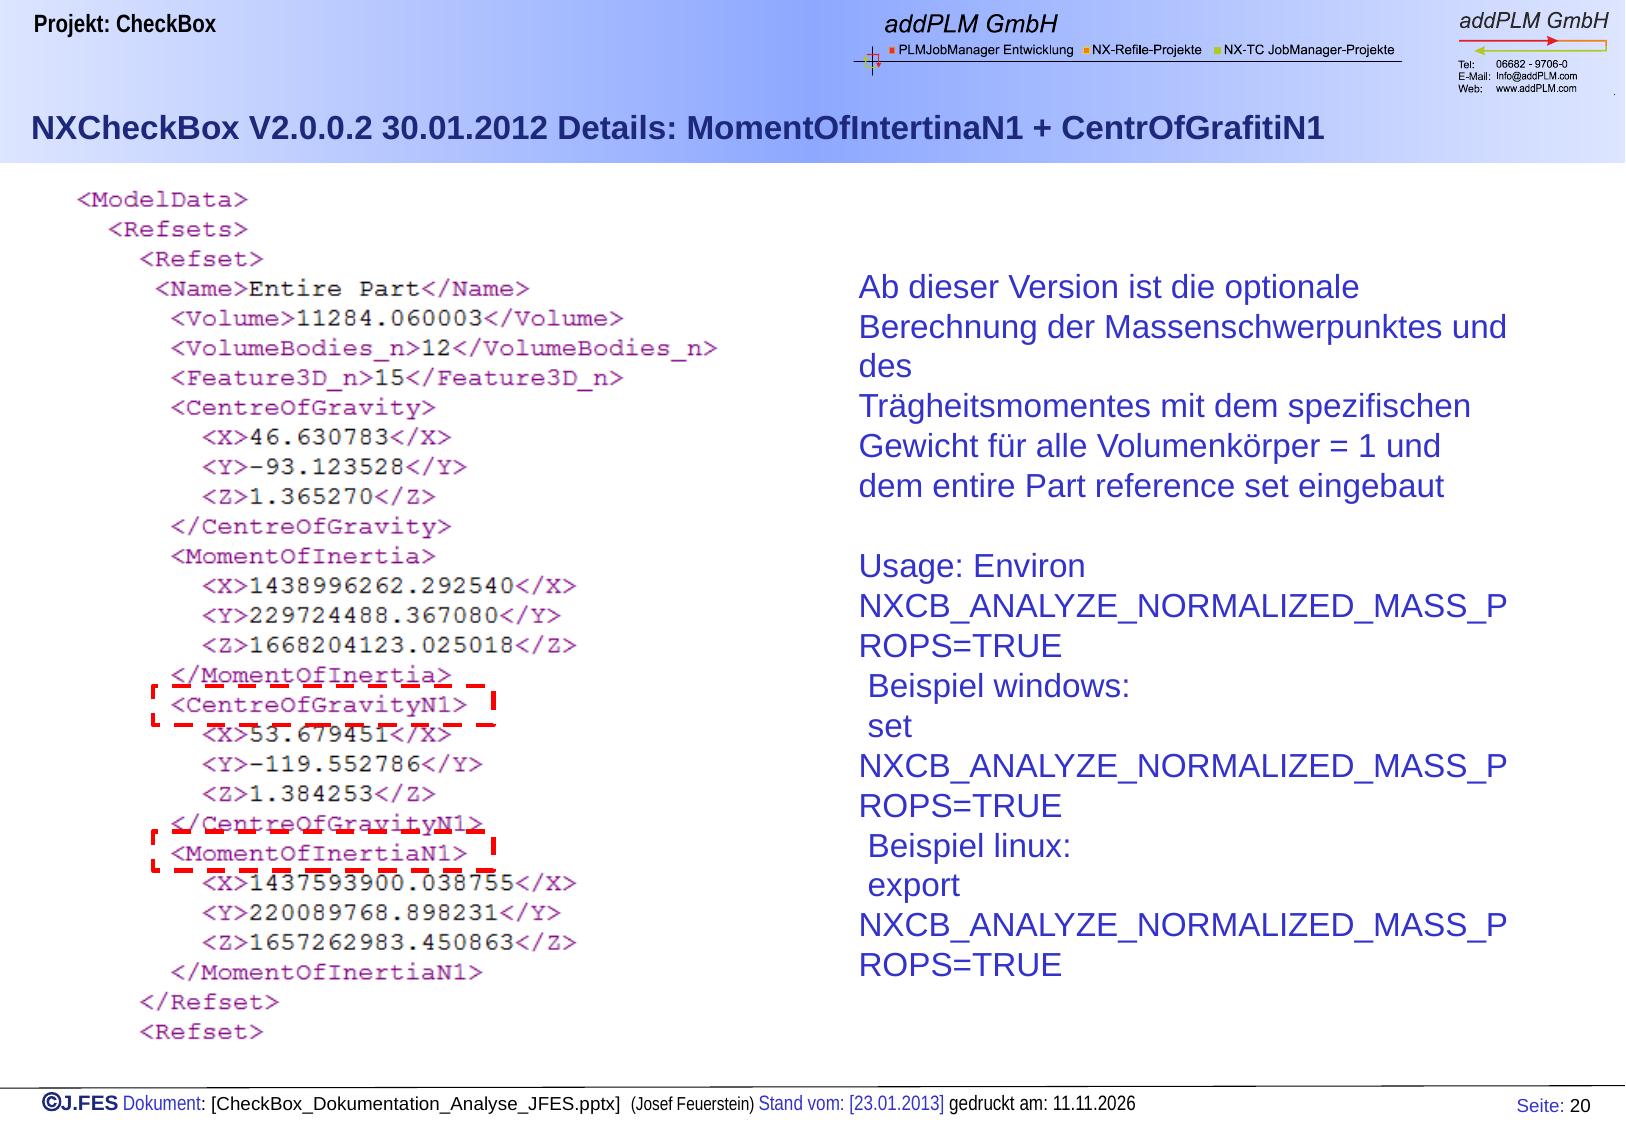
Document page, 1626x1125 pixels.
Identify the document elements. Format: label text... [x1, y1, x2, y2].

picture [72, 185, 745, 1047]
title NXCheckBox V2.0.0.2 30.01.2012 Details: MomentOfIntertinaN1 + CentrOfGrafitiN1 [30, 73, 1600, 137]
text_box Ab dieser Version ist die optionale Berechnung der Massenschwerpunktes und des Trägheitsmomentes mit dem spezifischen Gewicht für alle Volumenkörper = 1 und dem entire Part reference set eingebaut Usage: Environ NXCB_ANALYZE_NORMALIZED_MASS_PROPS=TRUE Beispiel windows: set NXCB_ANALYZE_NORMALIZED_MASS_PROPS=TRUE Beispiel linux: export NXCB_ANALYZE_NORMALIZED_MASS_PROPS=TRUE [843, 257, 1534, 991]
